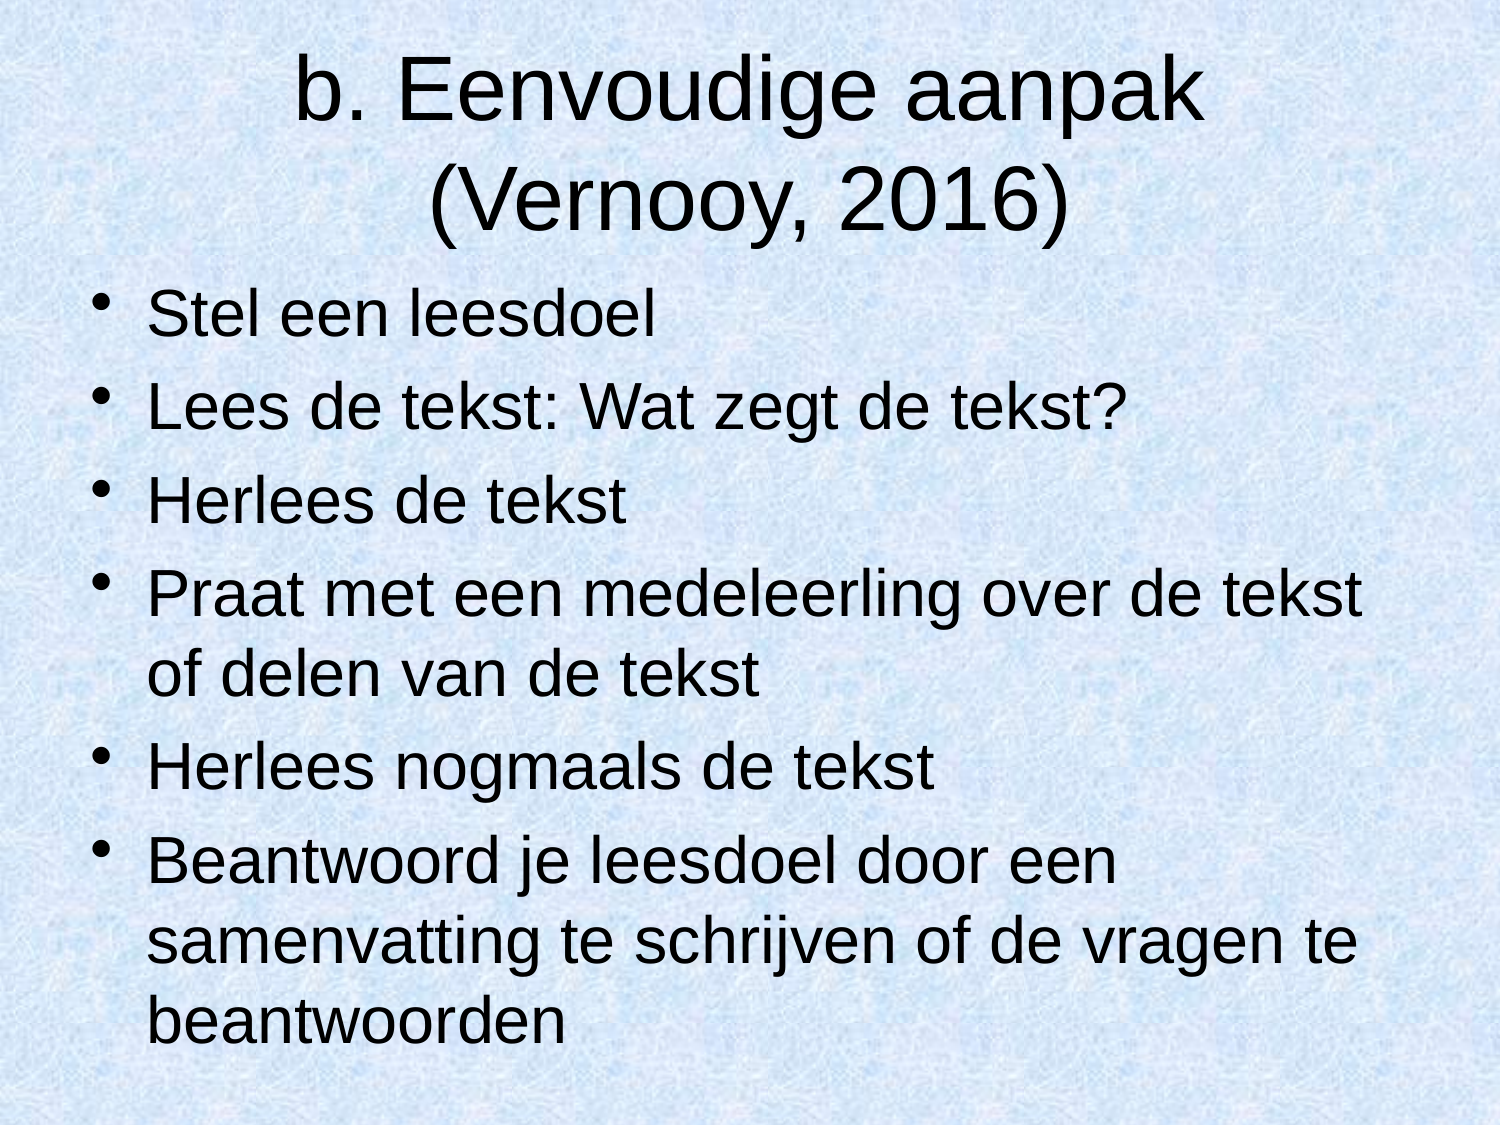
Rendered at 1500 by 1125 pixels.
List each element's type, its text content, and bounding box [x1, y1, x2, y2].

title b. Eenvoudige aanpak (Vernooy, 2016) [75, 45, 1425, 233]
list Stel een leesdoel Lees de tekst: Wat zegt de tekst? Herlees de tekst Praat met een medeleerling over de tekst of delen van de tekst Herlees nogmaals de tekst Beantwoord je leesdoel door een samenvatting te schrijven of de vragen te beantwoorden [75, 262, 1425, 1005]
picture [0, 0, 1500, 1125]
